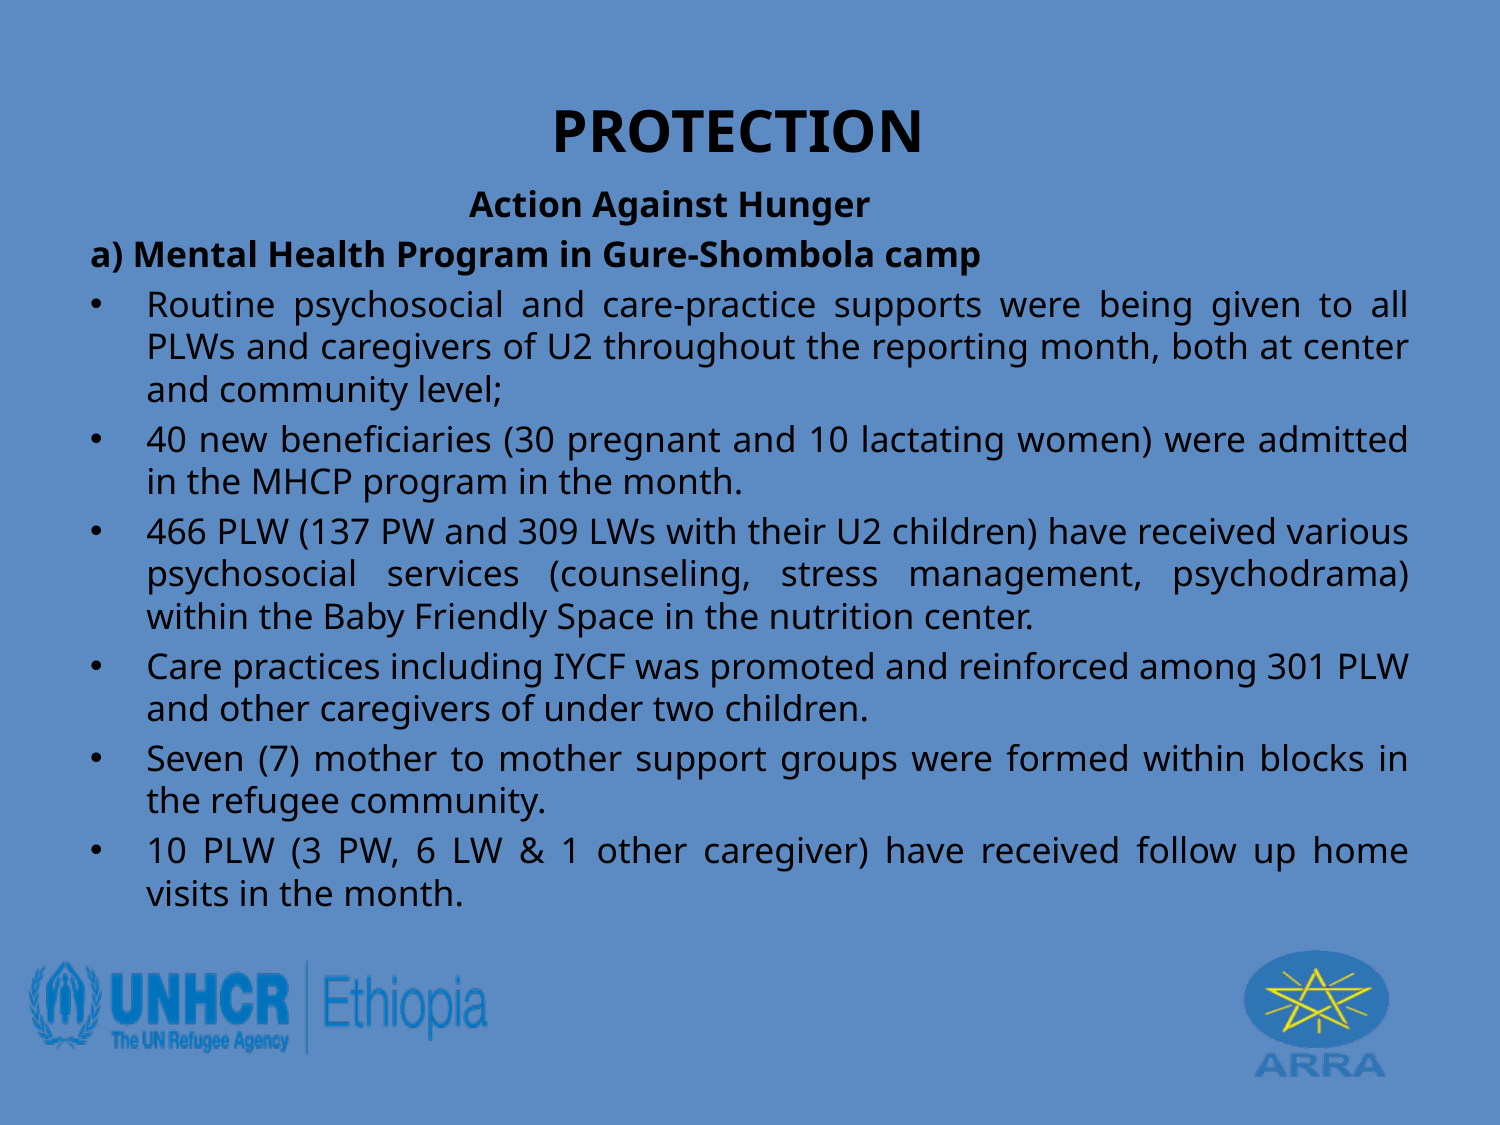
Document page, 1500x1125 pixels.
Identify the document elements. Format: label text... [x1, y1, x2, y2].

picture [1224, 949, 1413, 1104]
list Action Against Hunger a) Mental Health Program in Gure-Shombola camp Routine psychosocial and care-practice supports were being given to all PLWs and caregivers of U2 throughout the reporting month, both at center and community level; 40 new beneficiaries (30 pregnant and 10 lactating women) were admitted in the MHCP program in the month. 466 PLW (137 PW and 309 LWs with their U2 children) have received various psychosocial services (counseling, stress management, psychodrama) within the Baby Friendly Space in the nutrition center. Care practices including IYCF was promoted and reinforced among 301 PLW and other caregivers of under two children. Seven (7) mother to mother support groups were formed within blocks in the refugee community. 10 PLW (3 PW, 6 LW & 1 other caregiver) have received follow up home visits in the month. [75, 174, 1425, 1005]
picture [0, 912, 488, 1104]
title PROTECTION [75, 45, 1425, 174]
